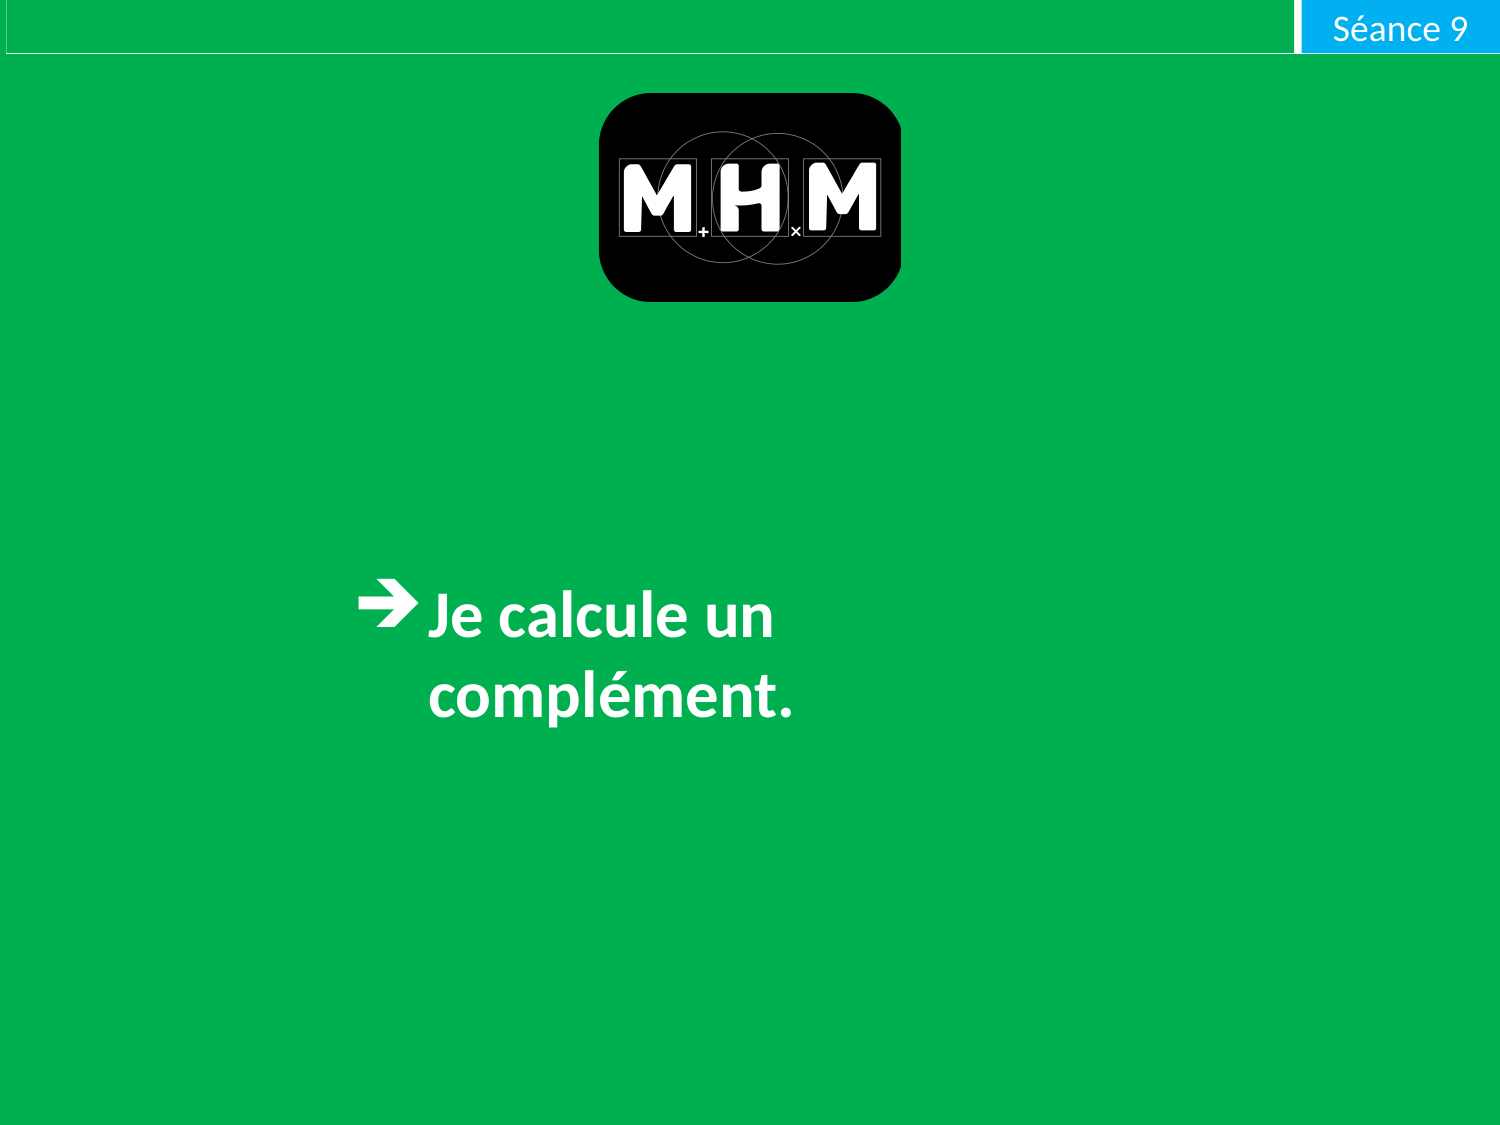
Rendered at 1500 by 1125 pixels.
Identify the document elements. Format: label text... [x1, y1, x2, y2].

picture [599, 93, 901, 302]
text_box [0, 53, 1500, 1125]
text_box Je calcule un complément. [338, 493, 1162, 739]
